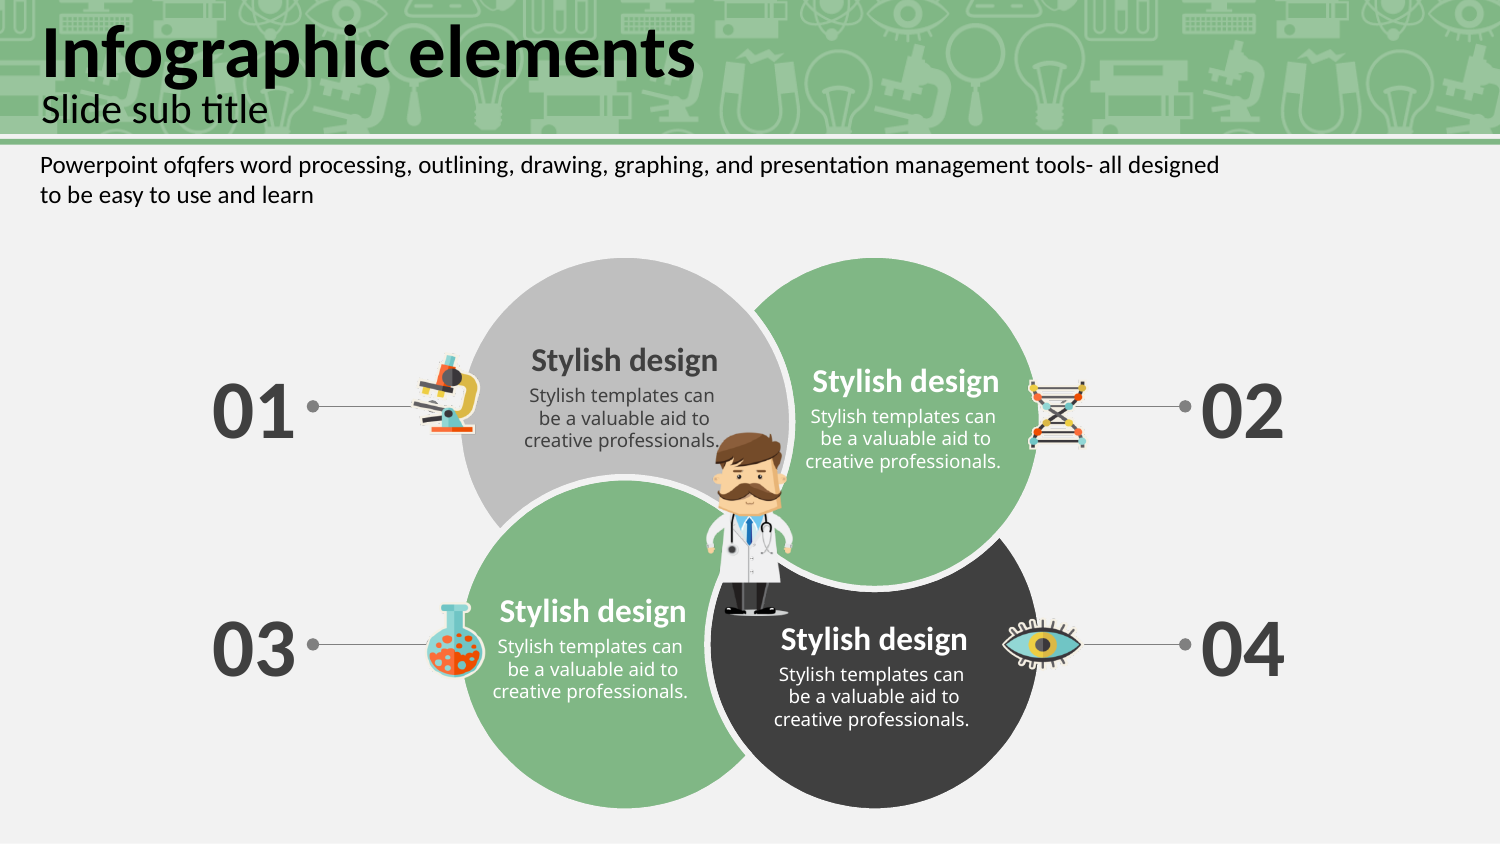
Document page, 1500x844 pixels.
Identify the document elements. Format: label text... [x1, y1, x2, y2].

picture [406, 351, 483, 441]
picture [422, 602, 488, 683]
text_box [463, 478, 700, 600]
picture [998, 616, 1085, 673]
list Infographic elements [41, 19, 1365, 108]
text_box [186, 366, 433, 458]
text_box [483, 593, 704, 690]
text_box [764, 621, 985, 718]
text_box [459, 254, 791, 534]
picture [1024, 377, 1091, 452]
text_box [186, 604, 433, 696]
list Slide sub title [41, 108, 1365, 146]
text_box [796, 363, 1017, 460]
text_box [1065, 604, 1313, 696]
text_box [1065, 366, 1313, 458]
text_box Powerpoint ofqfers word processing, outlining, drawing, graphing, and presentation management tools- all designed to be easy to use and learn [40, 148, 1247, 209]
text_box [708, 533, 1039, 812]
text_box [798, 457, 1038, 590]
text_box [750, 254, 1036, 395]
picture [0, 0, 1500, 134]
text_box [514, 343, 735, 453]
picture [706, 431, 794, 616]
text_box [464, 660, 750, 812]
